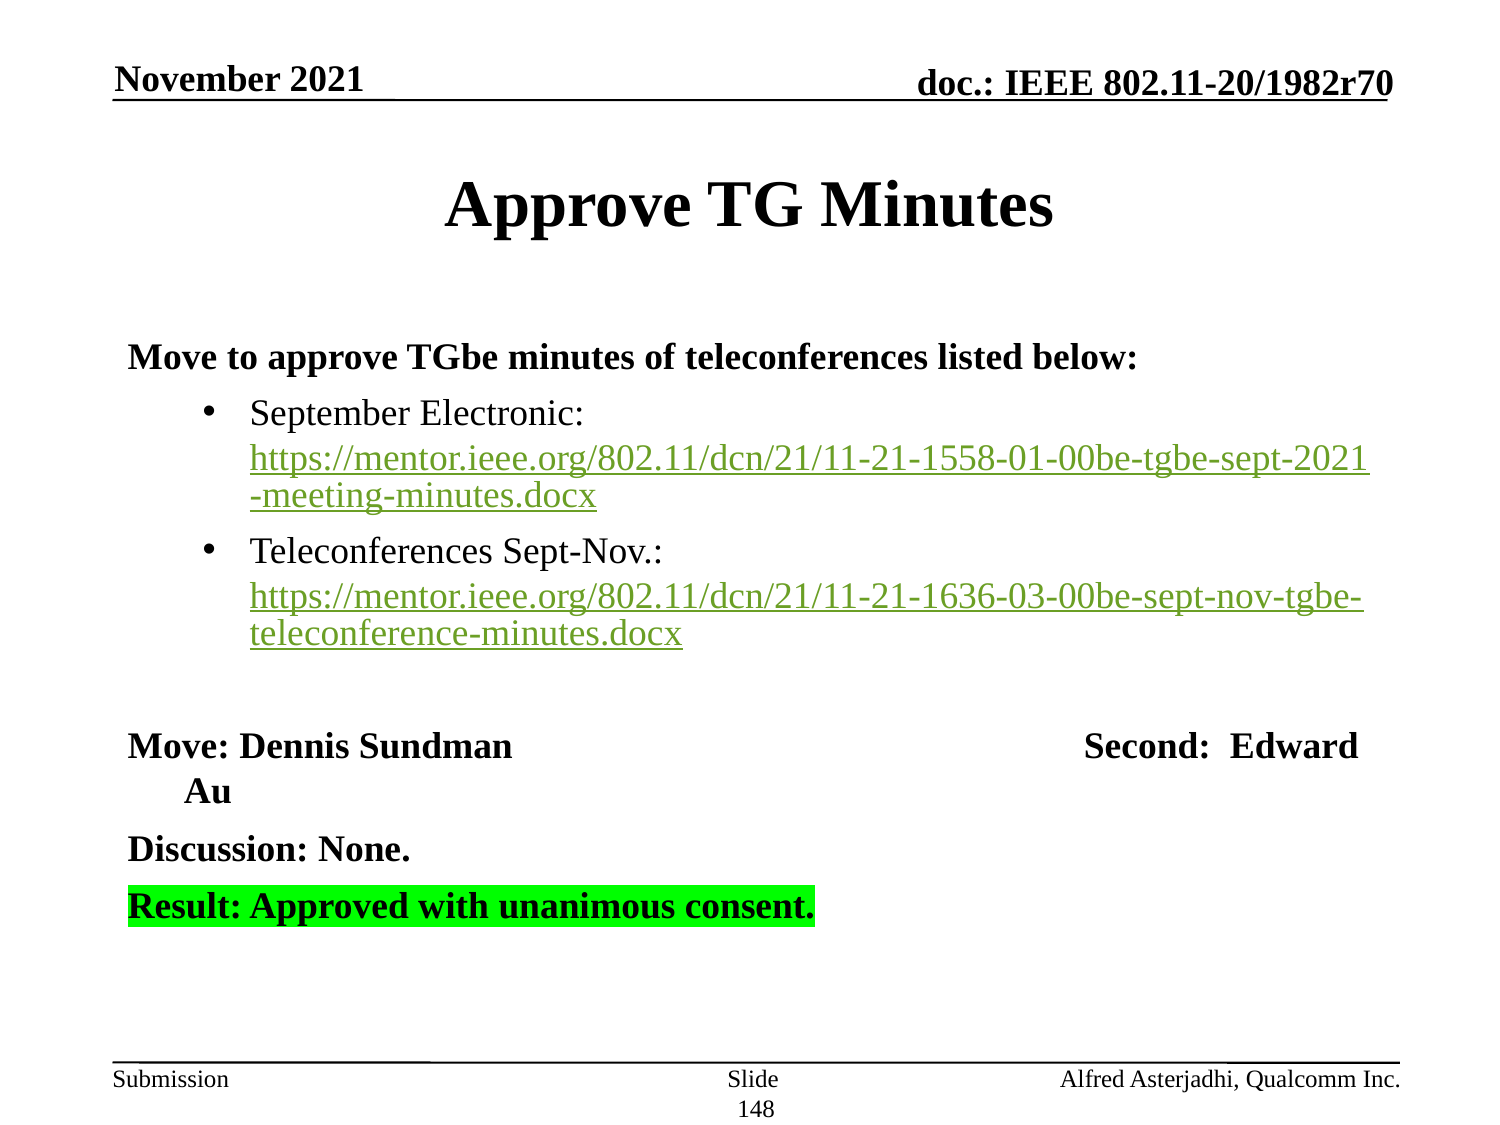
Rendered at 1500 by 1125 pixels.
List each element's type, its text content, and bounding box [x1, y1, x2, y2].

title Approve TG Minutes [112, 112, 1388, 288]
slide_number Slide 148 [712, 1061, 800, 1123]
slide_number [114, 54, 423, 100]
list Move to approve TGbe minutes of teleconferences listed below: September Electronic: https://mentor.ieee.org/802.11/dcn/21/11-21-1558-01-00be-tgbe-sept-2021-meeting-minutes.docx Teleconferences Sept-Nov.: https://mentor.ieee.org/802.11/dcn/21/11-21-1636-03-00be-sept-nov-tgbe-teleconference-minutes.docx Move: Dennis Sundman Second: Edward Au Discussion: None. Result: Approved with unanimous consent. [112, 324, 1388, 1000]
footer Alfred Asterjadhi, Qualcomm Inc. [878, 1061, 1402, 1093]
